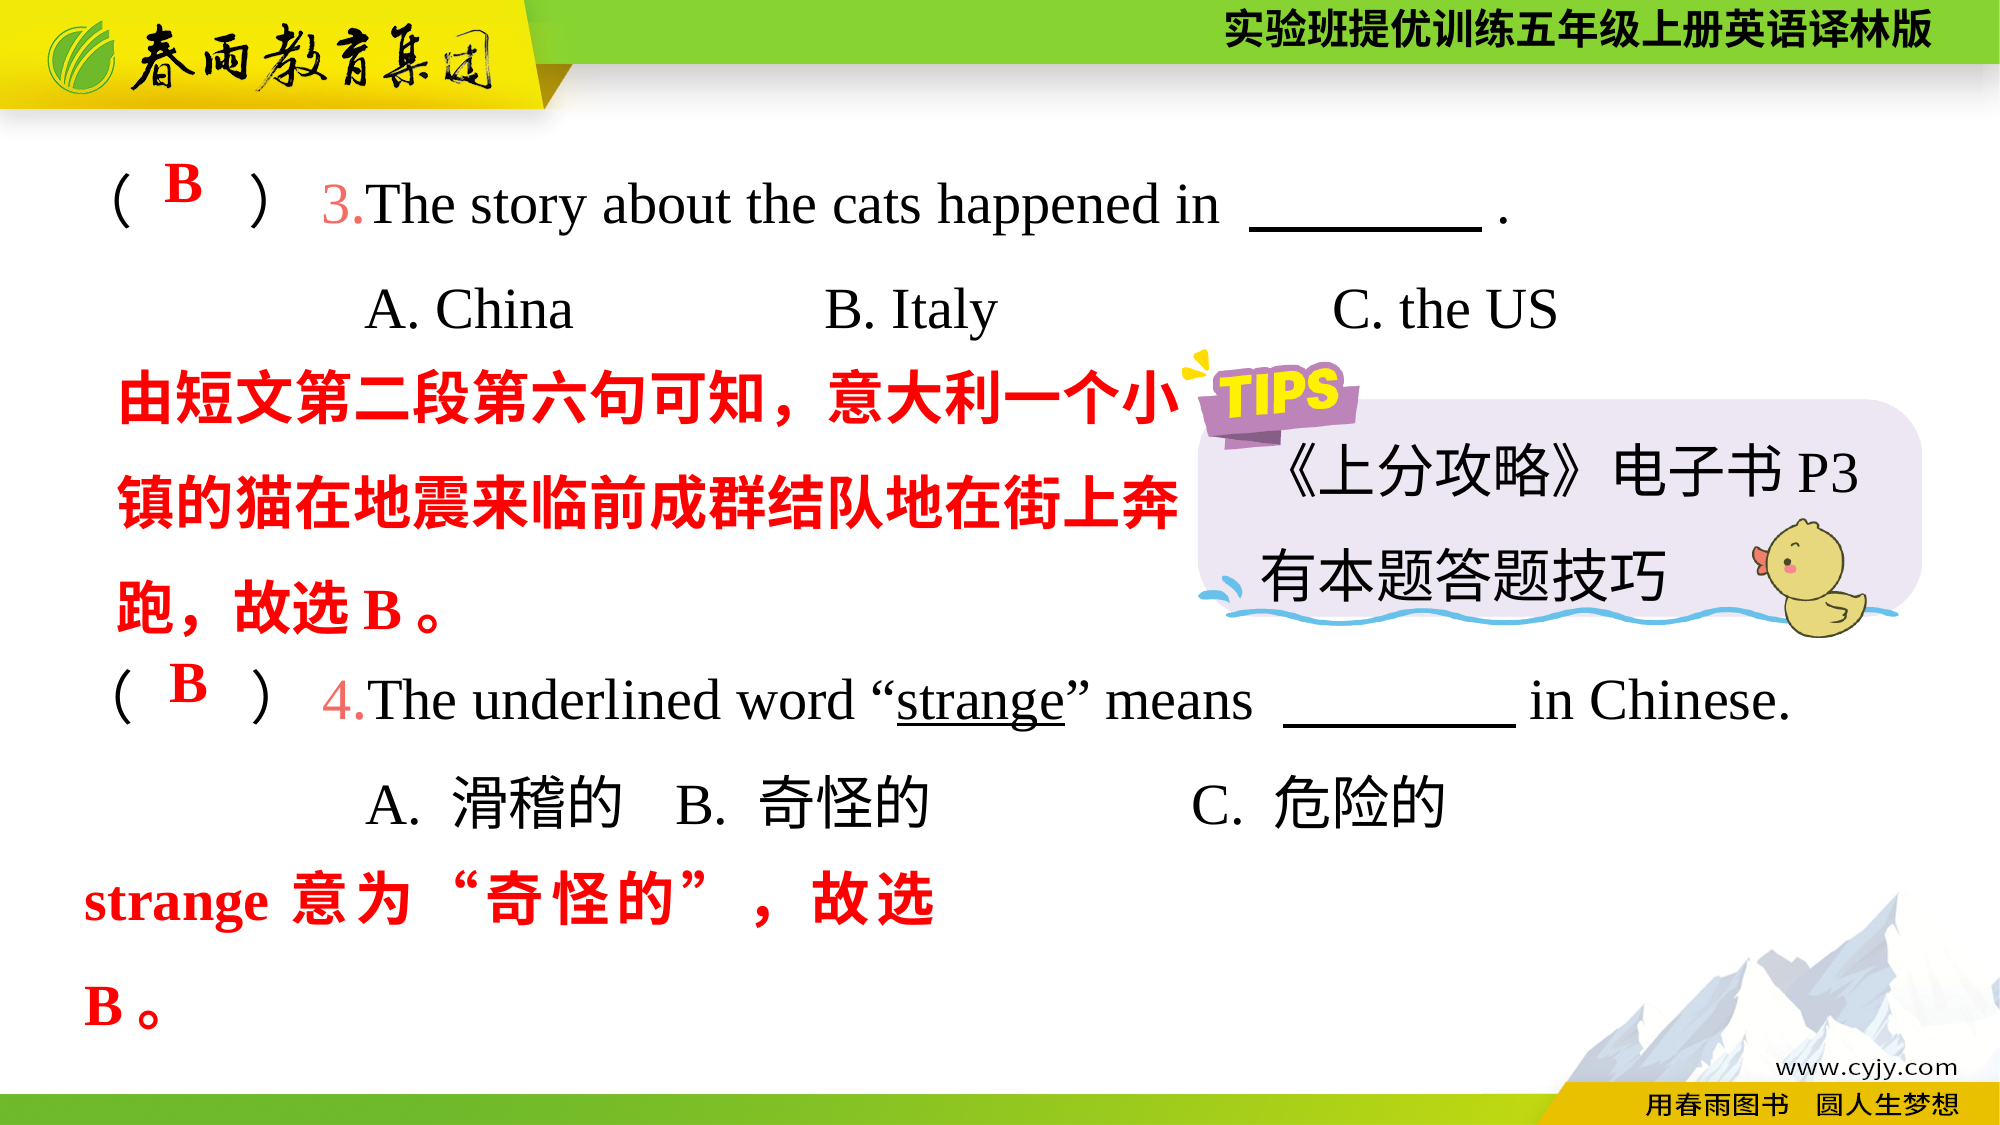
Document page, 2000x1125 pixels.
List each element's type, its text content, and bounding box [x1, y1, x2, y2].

text_box （ ）4.The underlined word “strange” means in Chinese. A. 滑稽的 B. 奇怪的 C. 危险的 [60, 618, 1945, 844]
list （ ）3.The story about the cats happened in . A. China B. Italy C. the US [59, 122, 1944, 350]
text_box strange意为“奇怪的”，故选B。 [70, 819, 964, 939]
picture [0, 0, 2000, 1125]
text_box 由短文第二段第六句可知，意大利一个小镇的猫在地震来临前成群结队地在街上奔跑，故选B。 [102, 318, 1196, 649]
text_box B [149, 137, 219, 222]
text_box B [154, 636, 224, 722]
